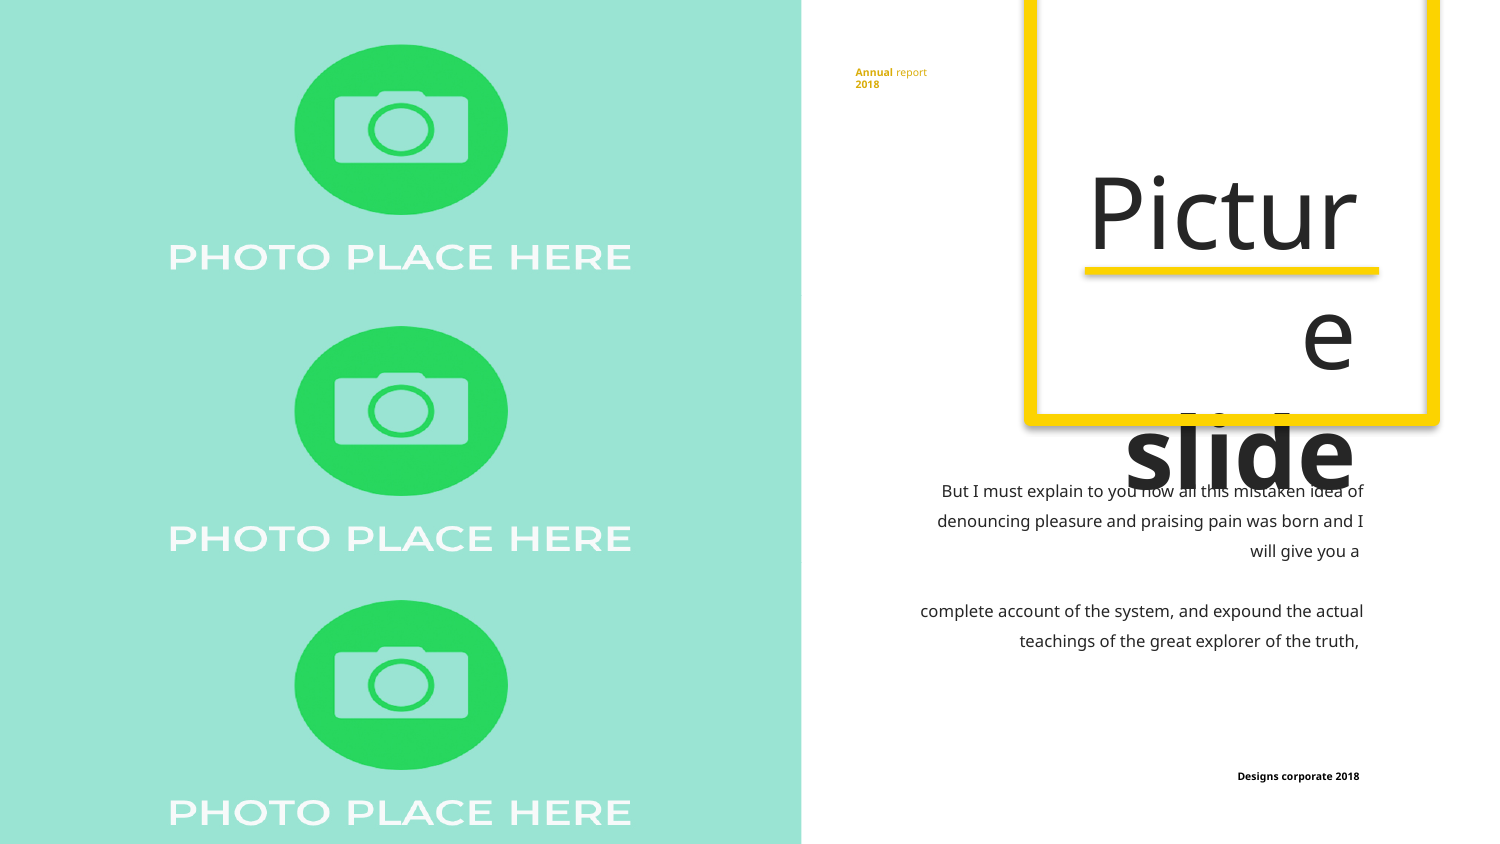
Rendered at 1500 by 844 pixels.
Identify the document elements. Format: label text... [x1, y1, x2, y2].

text_box [1030, 0, 1434, 421]
text_box Designs corporate 2018 [1169, 762, 1375, 790]
text_box Annual report 2018 [840, 58, 1025, 99]
text_box [0, 560, 803, 844]
text_box [0, 294, 803, 560]
text_box But I must explain to you how all this mistaken idea of denouncing pleasure and praising pain was born and I will give you a complete account of the system, and expound the actual teachings of the great explorer of the truth, [902, 463, 1380, 659]
text_box [0, 0, 803, 294]
text_box Picture slide [1063, 429, 1372, 463]
